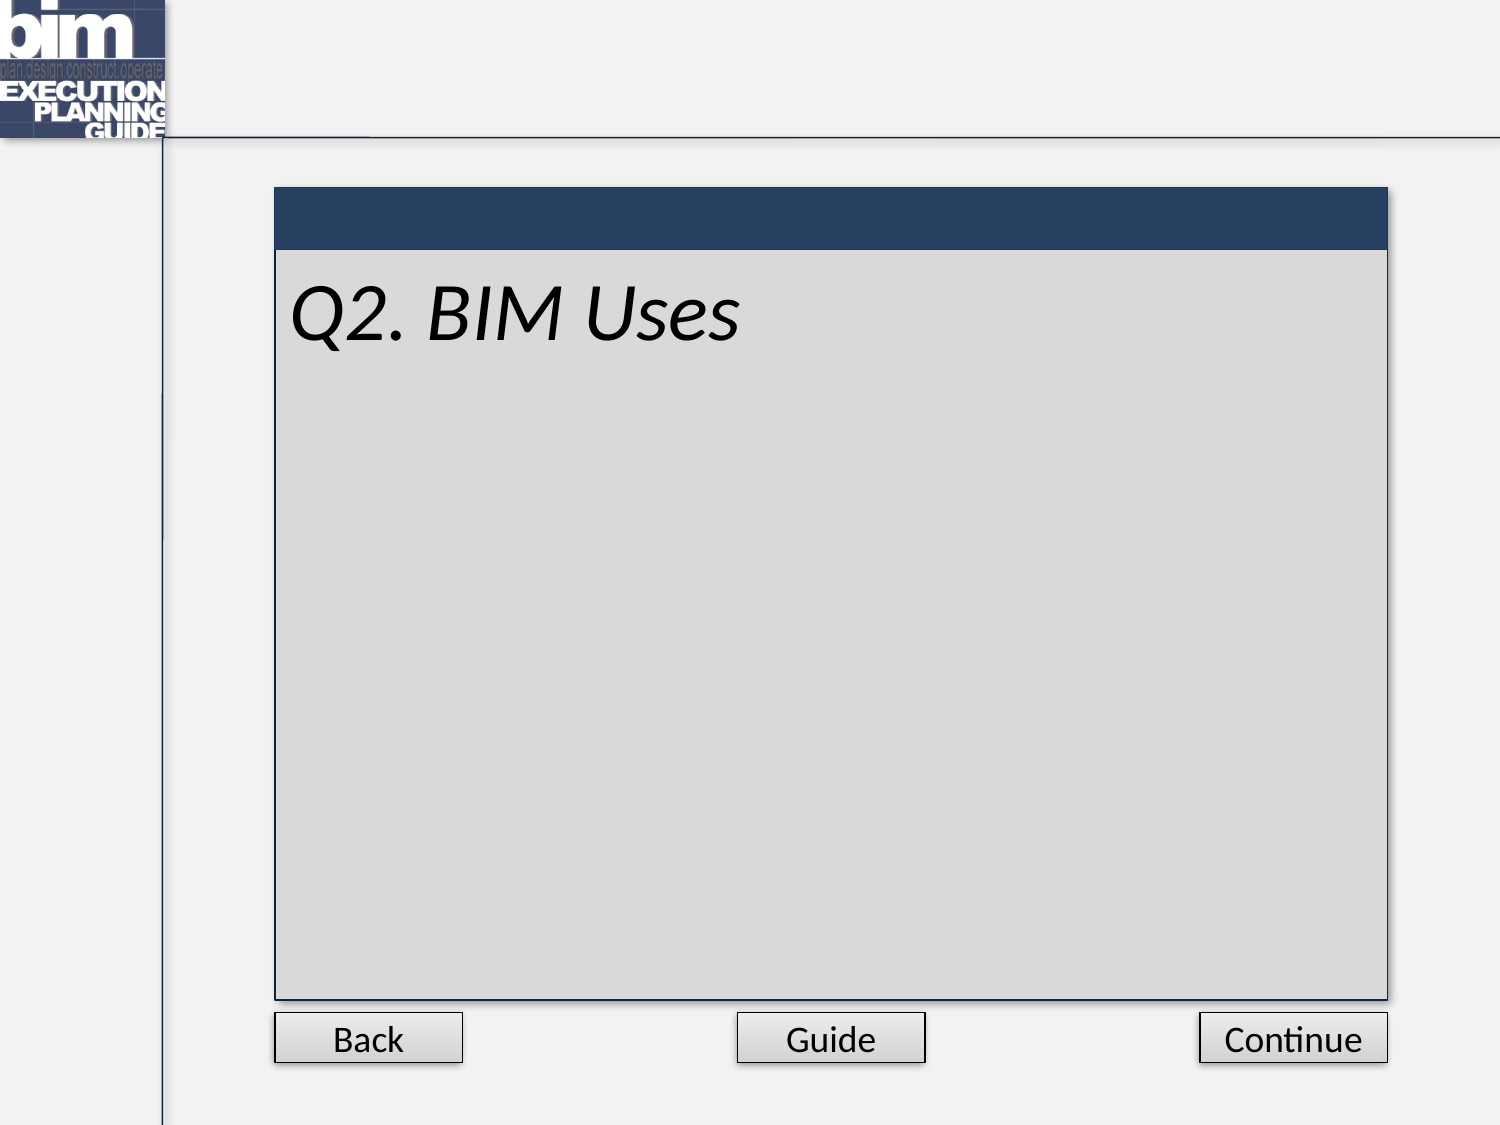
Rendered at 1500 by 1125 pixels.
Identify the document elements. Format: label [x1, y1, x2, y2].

text_box [737, 1012, 926, 1063]
picture [0, 0, 166, 138]
text_box [274, 1012, 463, 1063]
text_box [0, 185, 1389, 1002]
text_box [1199, 1012, 1388, 1063]
